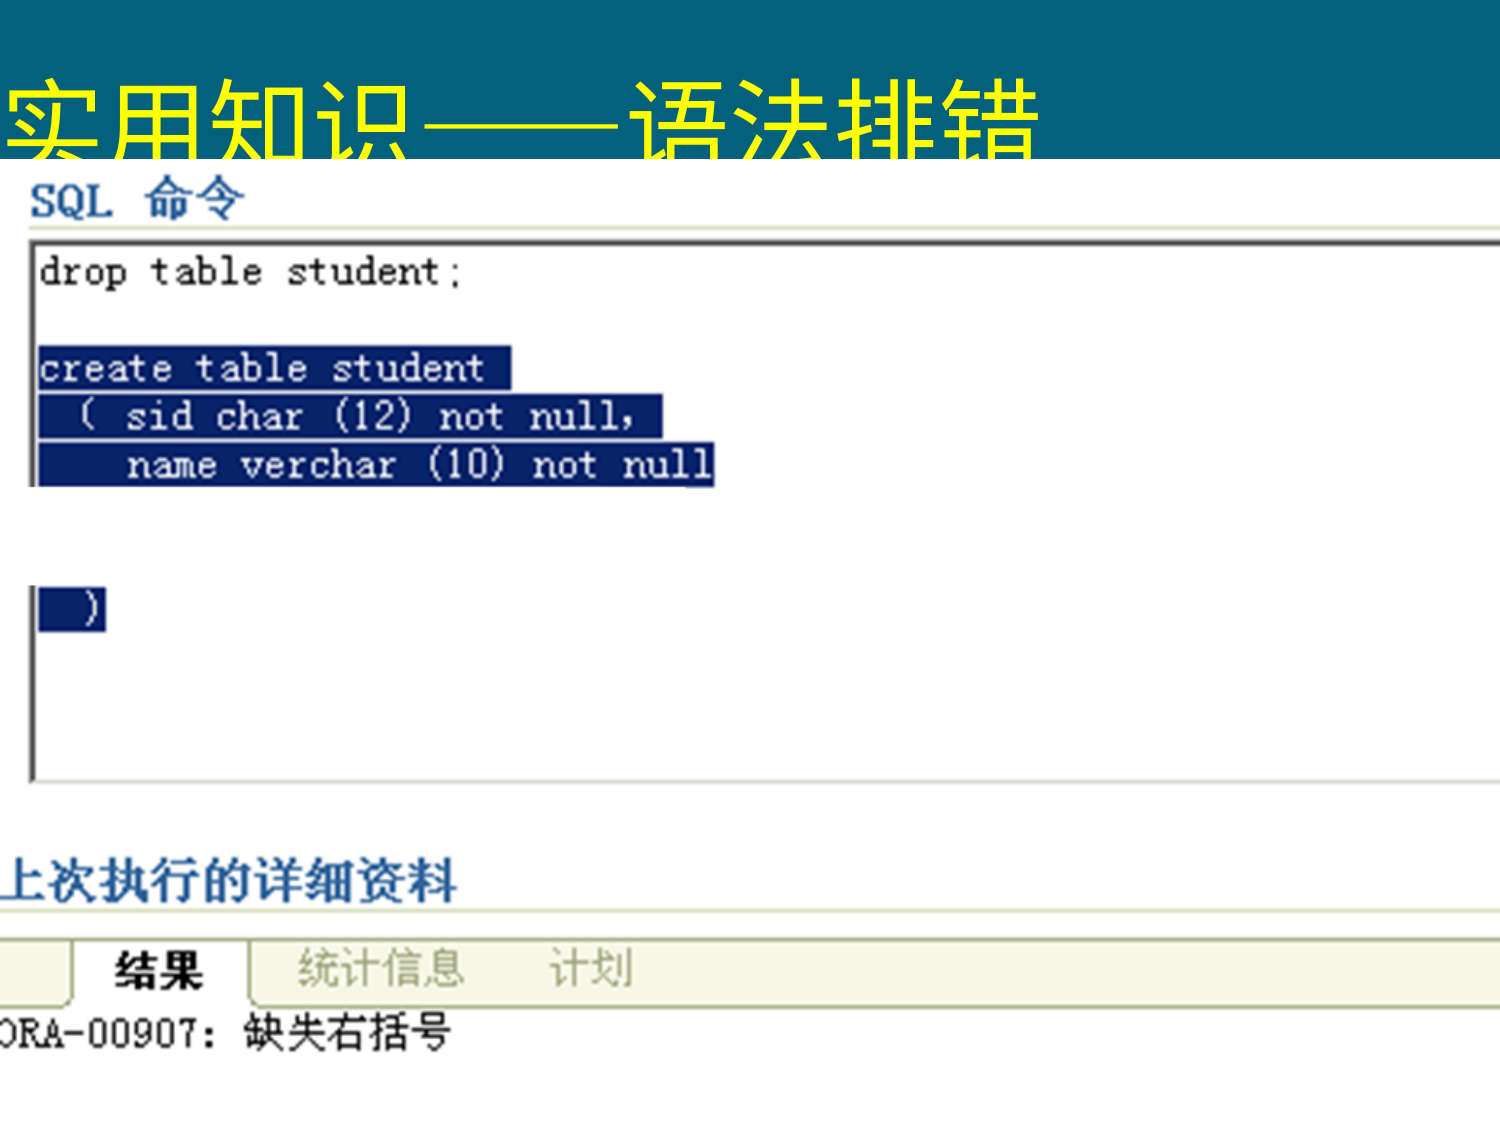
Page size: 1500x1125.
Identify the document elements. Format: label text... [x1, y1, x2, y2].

title 实用知识——语法排错 [0, 0, 1500, 159]
picture [0, 159, 1500, 1125]
